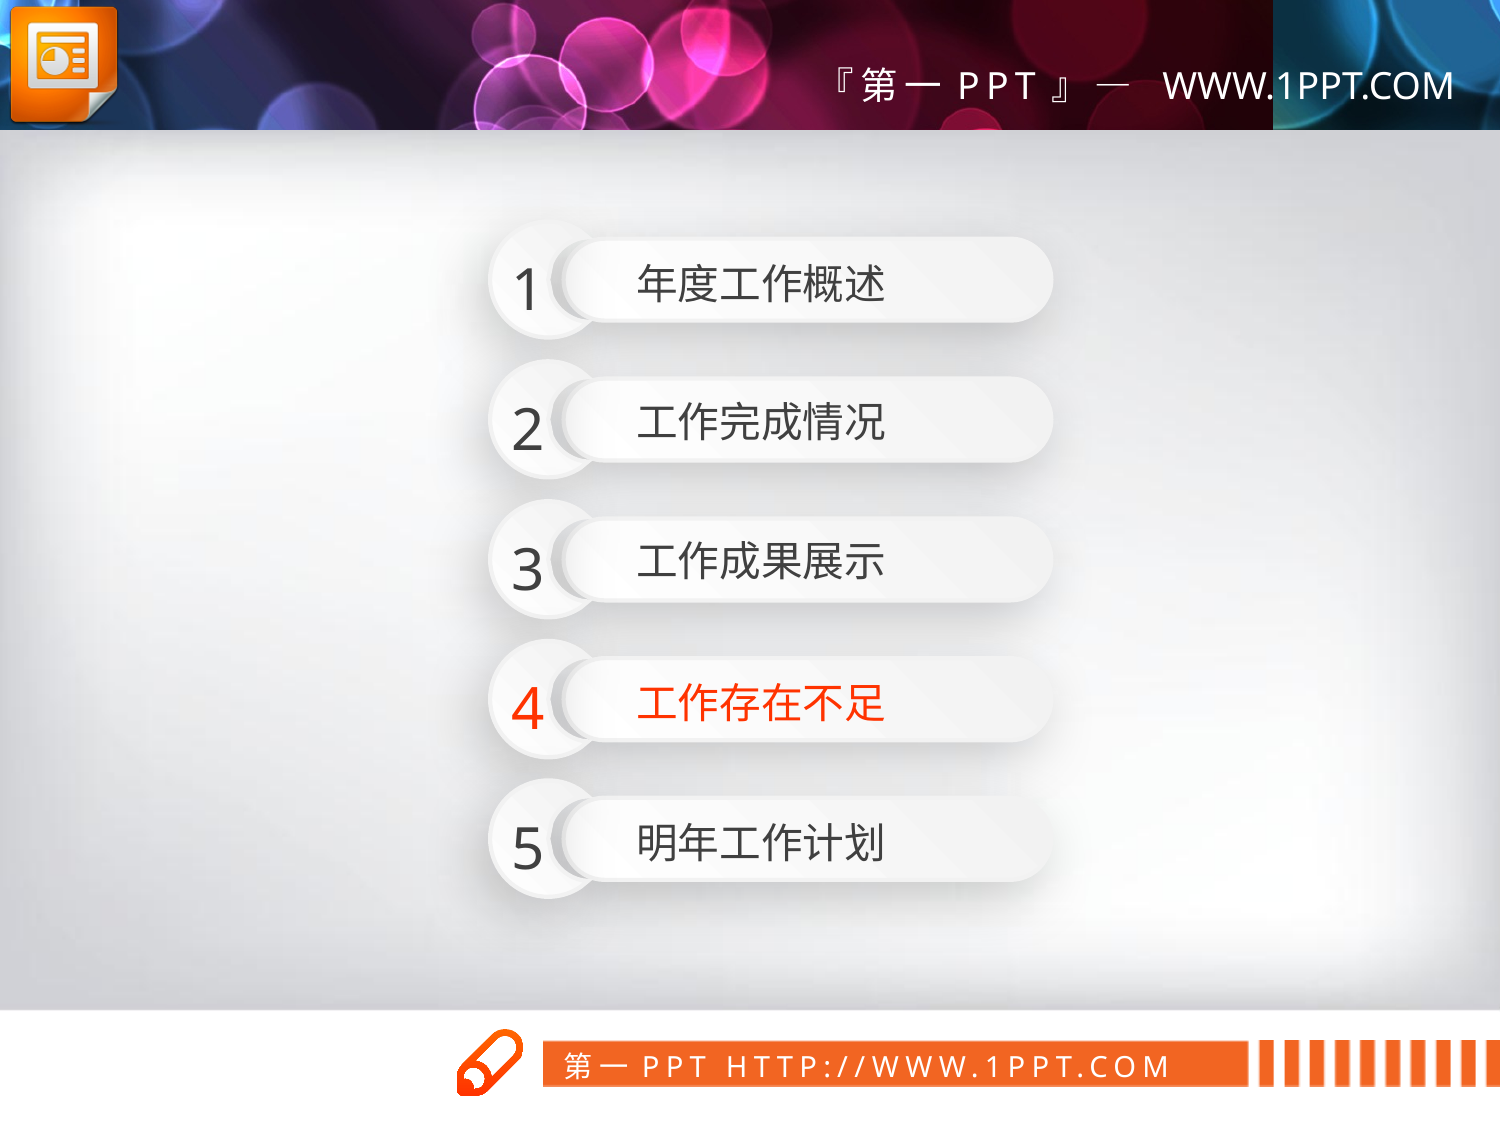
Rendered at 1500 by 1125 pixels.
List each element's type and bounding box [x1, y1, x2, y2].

text_box [489, 361, 1052, 478]
text_box [489, 221, 1052, 338]
picture [0, 0, 1500, 1012]
text_box [489, 500, 1052, 618]
picture [543, 1040, 1500, 1087]
text_box [489, 780, 1052, 898]
text_box [489, 640, 1052, 758]
